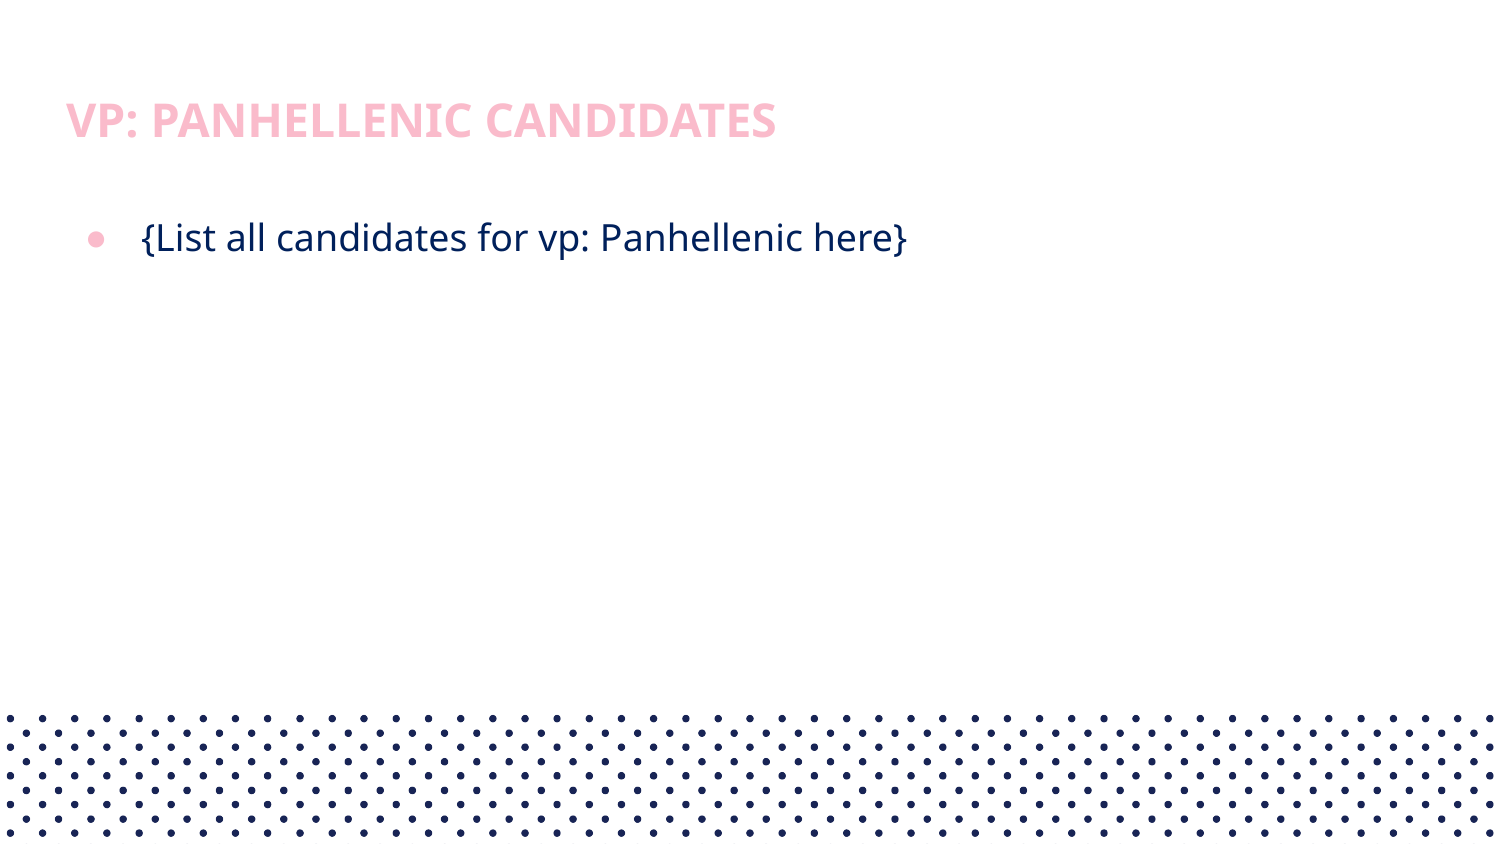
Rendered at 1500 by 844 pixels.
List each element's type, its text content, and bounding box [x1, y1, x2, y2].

picture [0, 711, 1500, 844]
list {List all candidates for vp: Panhellenic here} [51, 189, 1378, 750]
title VP: PANHELLENIC CANDIDATES [51, 72, 1449, 167]
